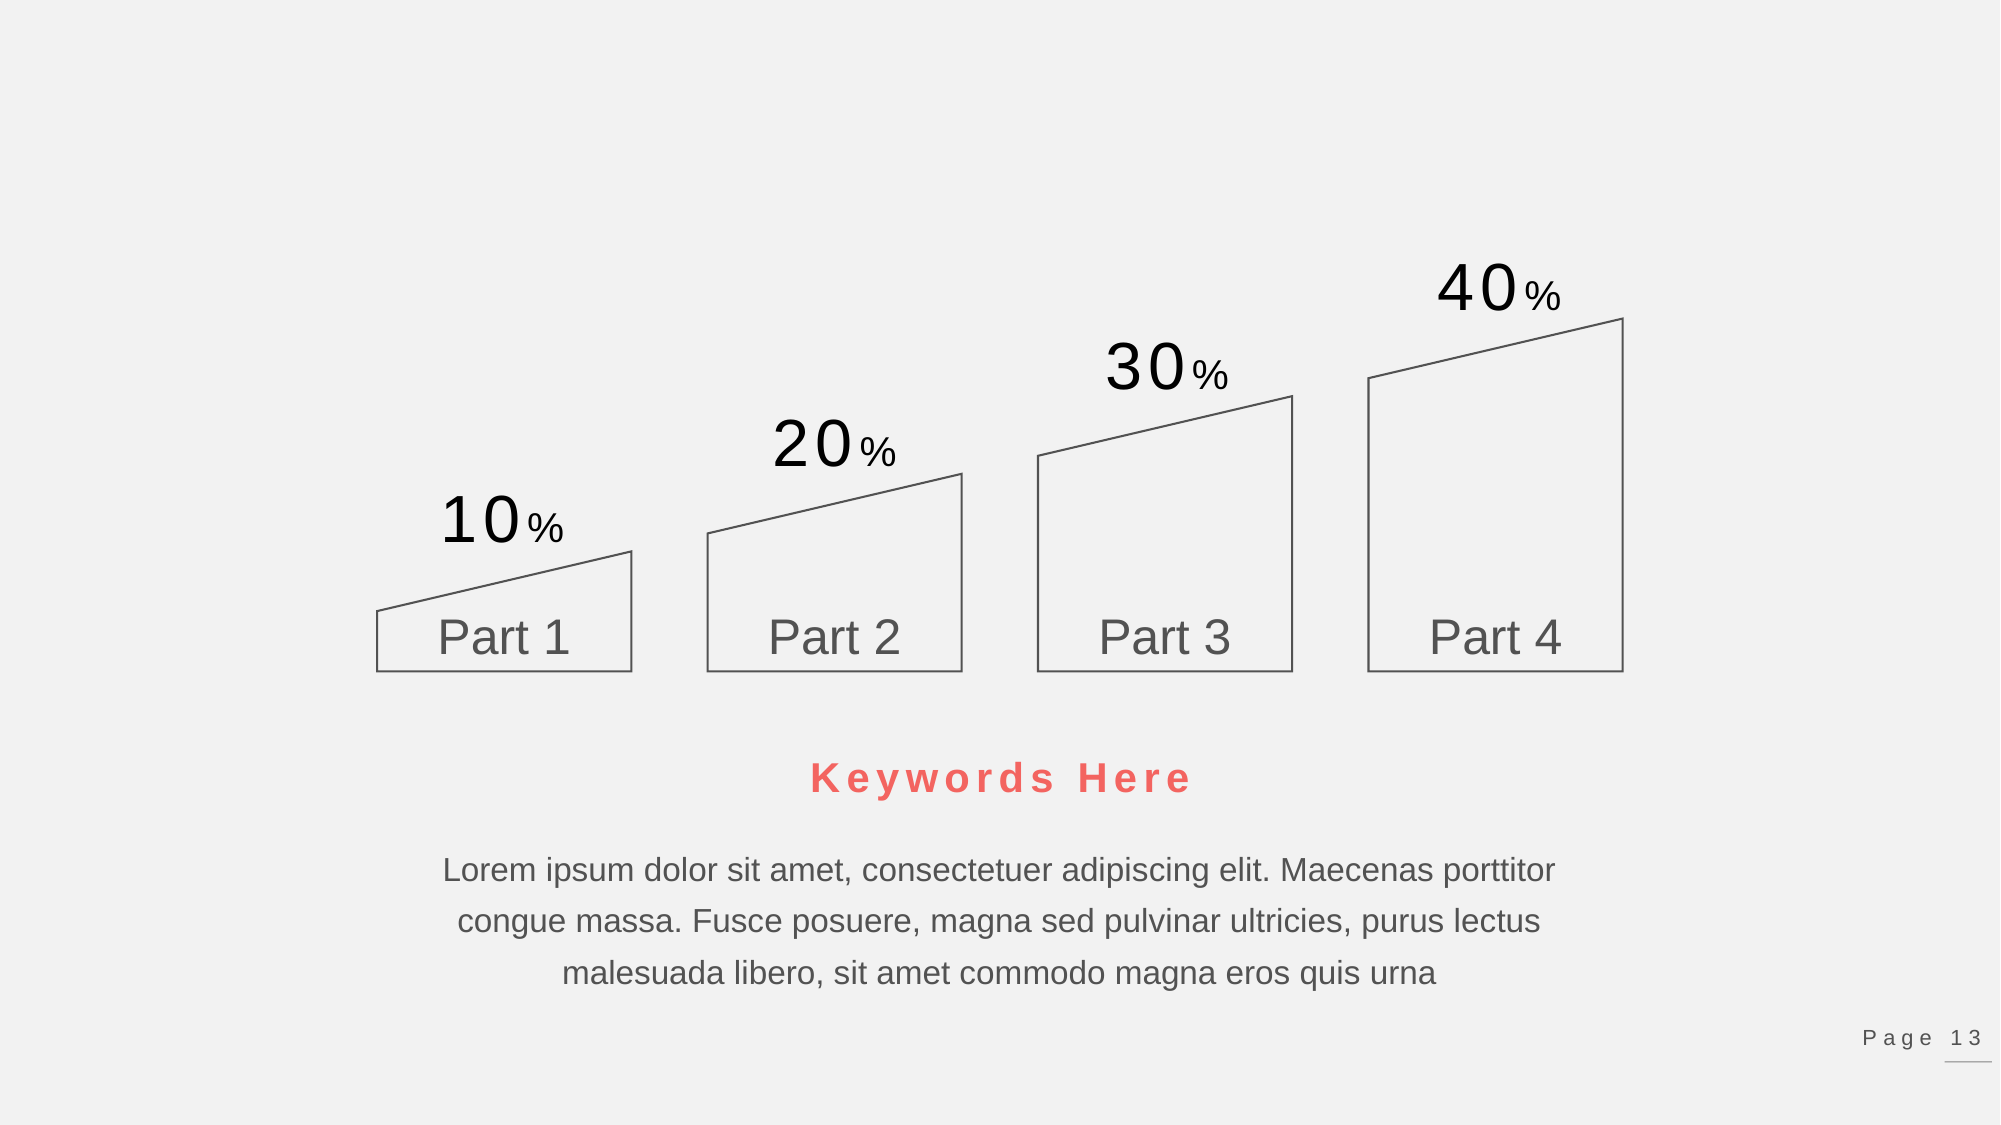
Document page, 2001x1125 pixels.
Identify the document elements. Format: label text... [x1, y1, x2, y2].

text_box 10% [421, 468, 584, 564]
text_box Keywords Here [729, 743, 1271, 809]
text_box 20% [753, 392, 916, 487]
text_box Part 3 [1038, 596, 1293, 672]
text_box [706, 472, 963, 673]
text_box [1036, 394, 1294, 673]
text_box 40% [1418, 236, 1581, 332]
text_box Part 2 [707, 596, 962, 672]
text_box [376, 550, 633, 673]
text_box Part 4 [1368, 596, 1623, 672]
text_box Part 1 [377, 596, 632, 672]
text_box [1367, 317, 1624, 673]
slide_number Page 13 [1830, 1007, 1996, 1068]
text_box 30% [1086, 315, 1249, 410]
text_box Lorem ipsum dolor sit amet, consectetuer adipiscing elit. Maecenas porttitor congue massa. Fusce posuere, magna sed pulvinar ultricies, purus lectus malesuada libero, sit amet commodo magna eros quis urna [377, 828, 1623, 999]
